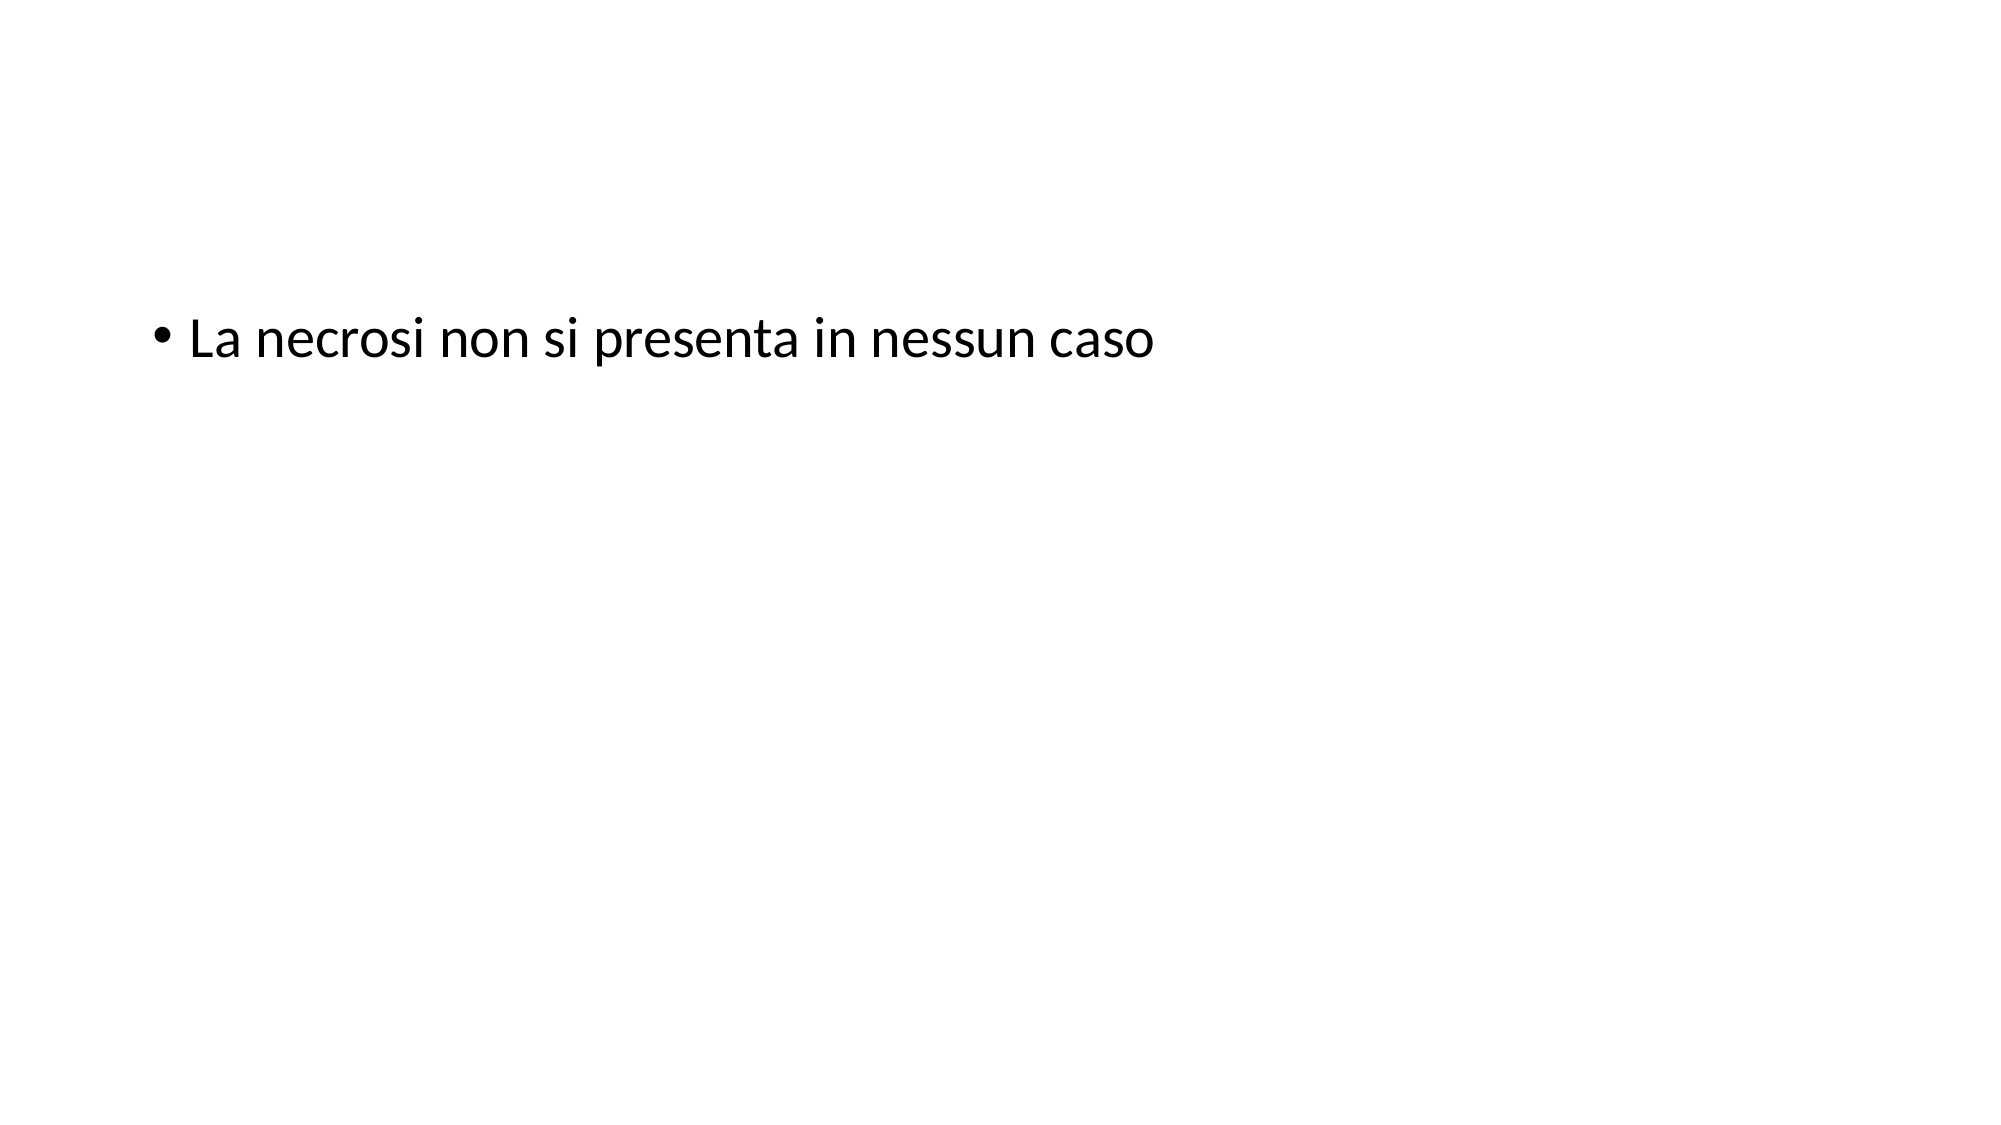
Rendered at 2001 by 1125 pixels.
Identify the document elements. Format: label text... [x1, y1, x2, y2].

list La necrosi non si presenta in nessun caso [137, 299, 1863, 1014]
